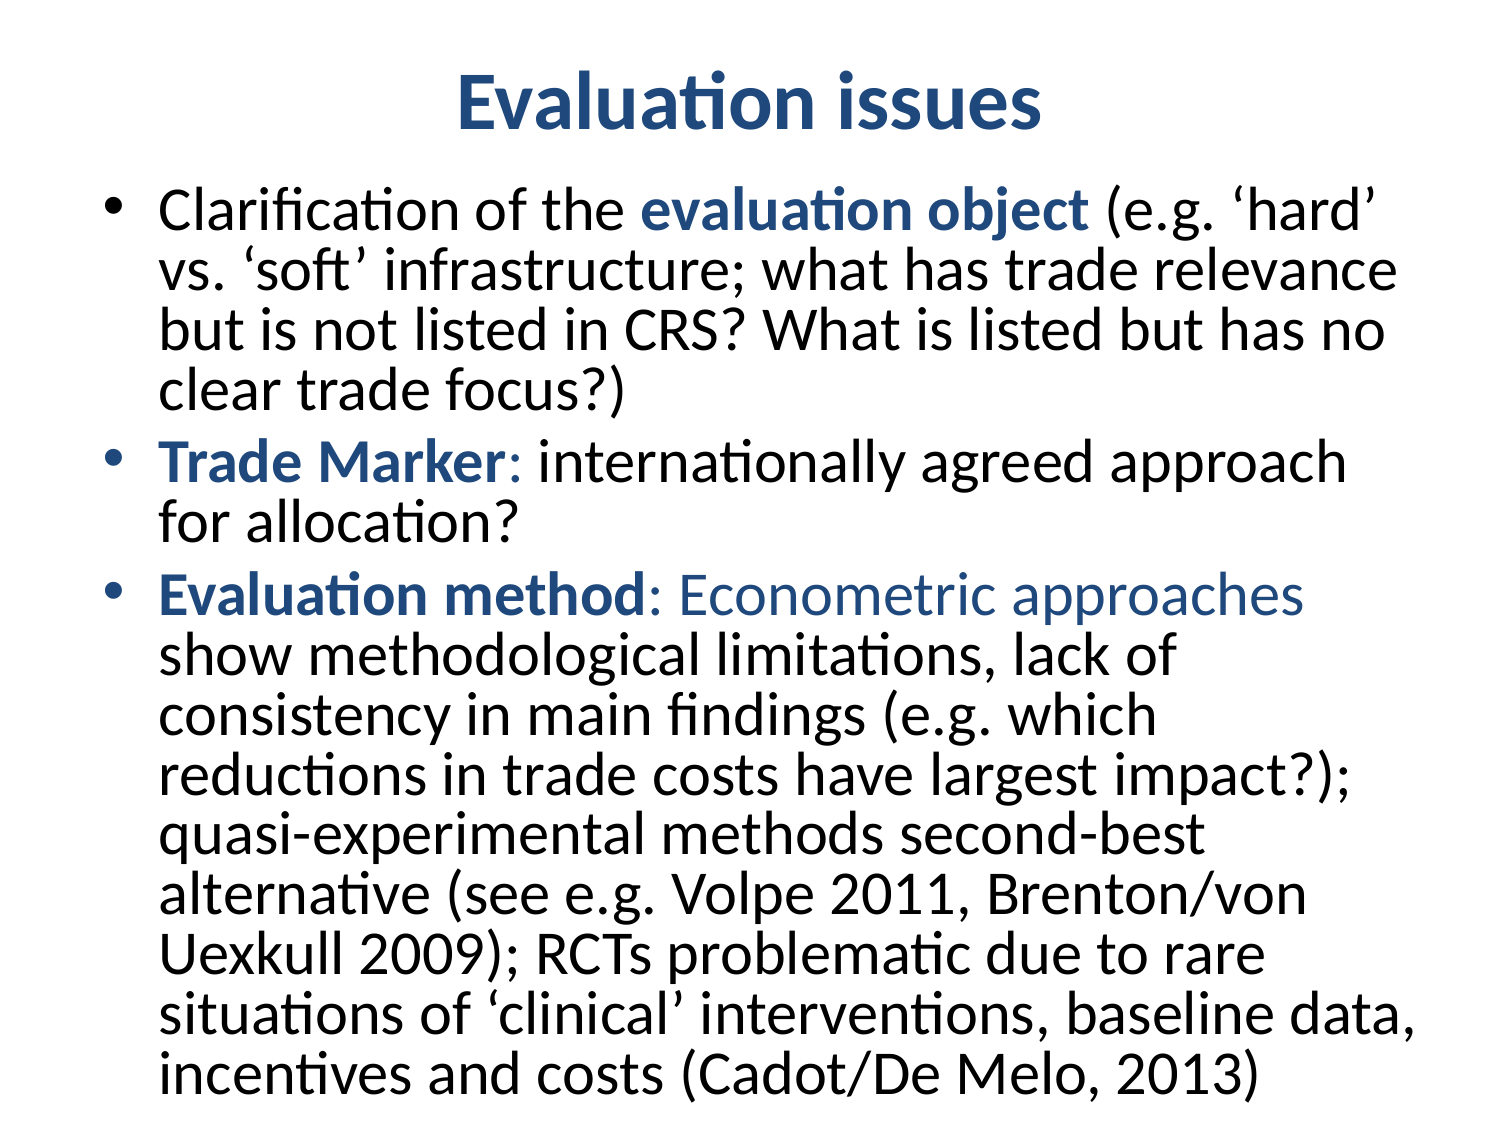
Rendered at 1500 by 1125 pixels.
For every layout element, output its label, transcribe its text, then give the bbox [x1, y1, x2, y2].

list Clarification of the evaluation object (e.g. ‘hard’ vs. ‘soft’ infrastructure; what has trade relevance but is not listed in CRS? What is listed but has no clear trade focus?) Trade Marker: internationally agreed approach for allocation? Evaluation method: Econometric approaches show methodological limitations, lack of consistency in main findings (e.g. which reductions in trade costs have largest impact?); quasi-experimental methods second-best alternative (see e.g. Volpe 2011, Brenton/von Uexkull 2009); RCTs problematic due to rare situations of ‘clinical’ interventions, baseline data, incentives and costs (Cadot/De Melo, 2013) [87, 174, 1438, 918]
title Evaluation issues [74, 37, 1426, 156]
